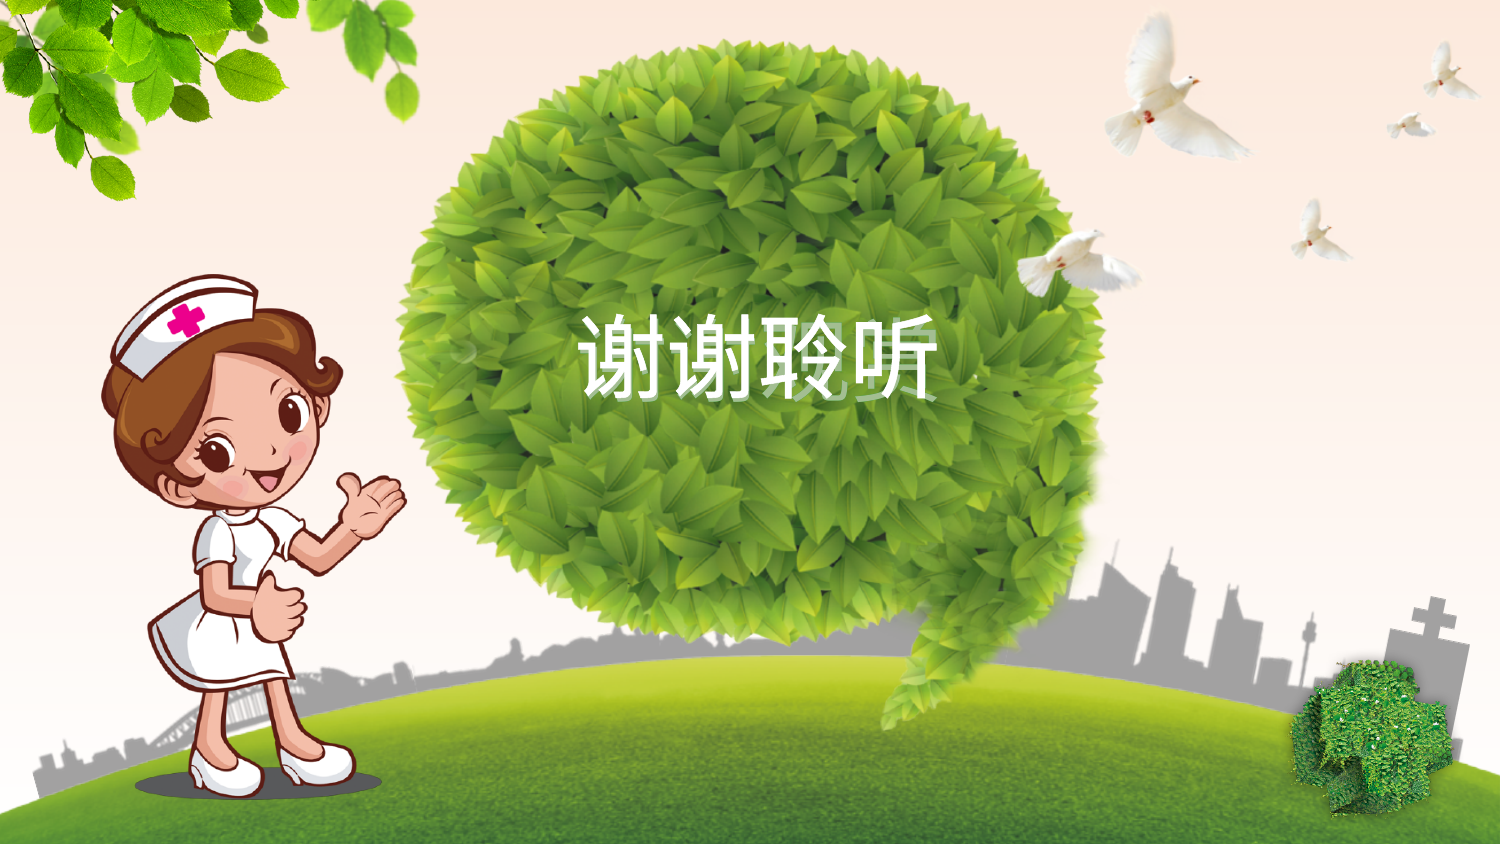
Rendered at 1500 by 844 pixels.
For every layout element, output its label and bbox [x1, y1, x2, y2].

text_box [458, 291, 1059, 423]
picture [0, 0, 1500, 844]
